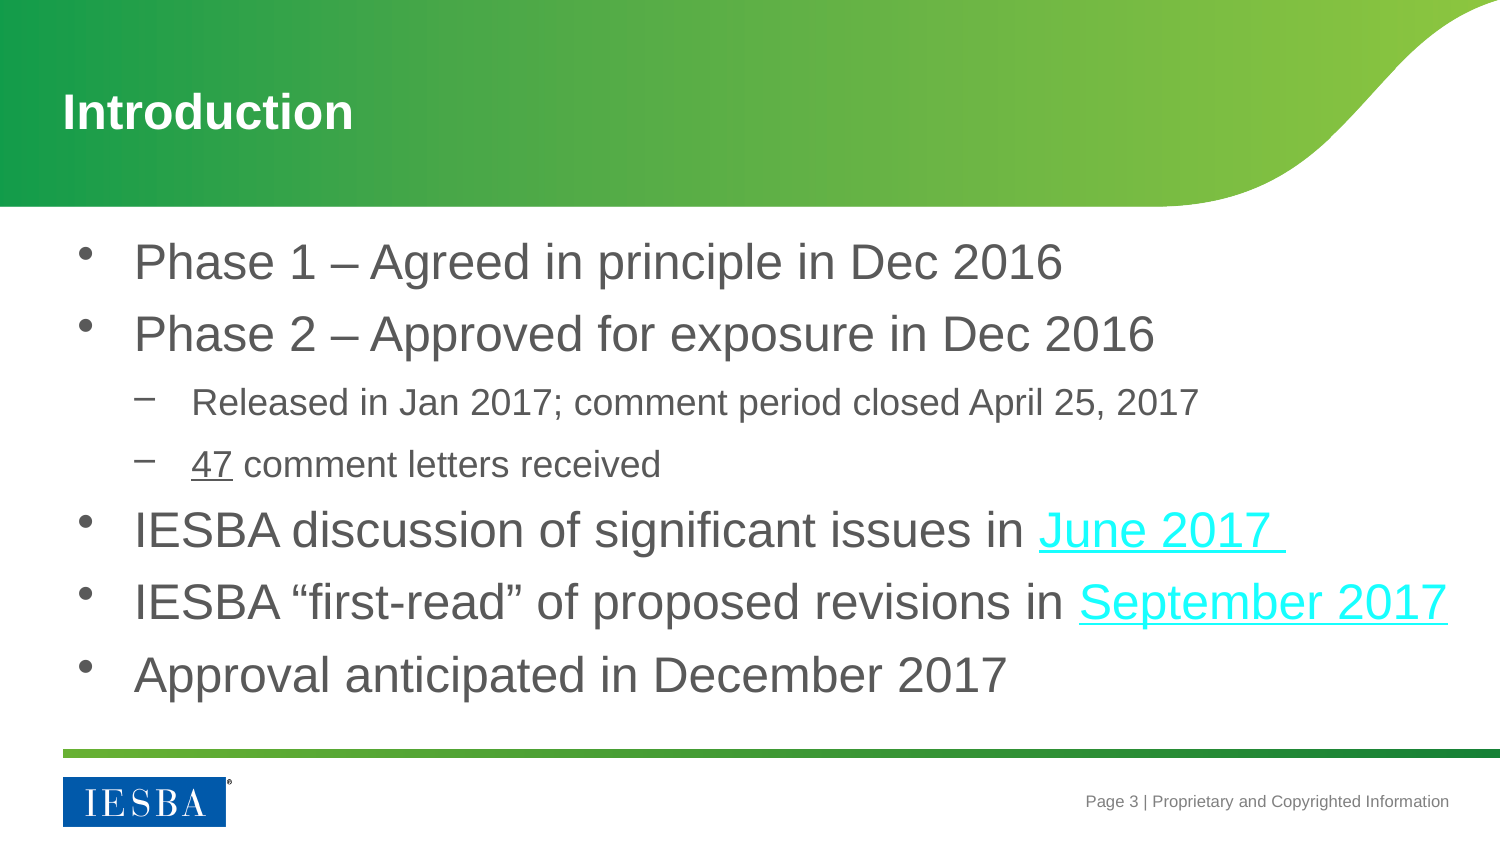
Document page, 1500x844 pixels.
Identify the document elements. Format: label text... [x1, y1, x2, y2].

picture [0, 0, 1500, 207]
picture [63, 777, 232, 827]
list Phase 1 – Agreed in principle in Dec 2016 Phase 2 – Approved for exposure in Dec 2016 Released in Jan 2017; comment period closed April 25, 2017 47 comment letters received IESBA discussion of significant issues in June 2017 IESBA “first-read” of proposed revisions in September 2017 Approval anticipated in December 2017 [62, 221, 1500, 760]
title Introduction [62, 46, 1300, 172]
